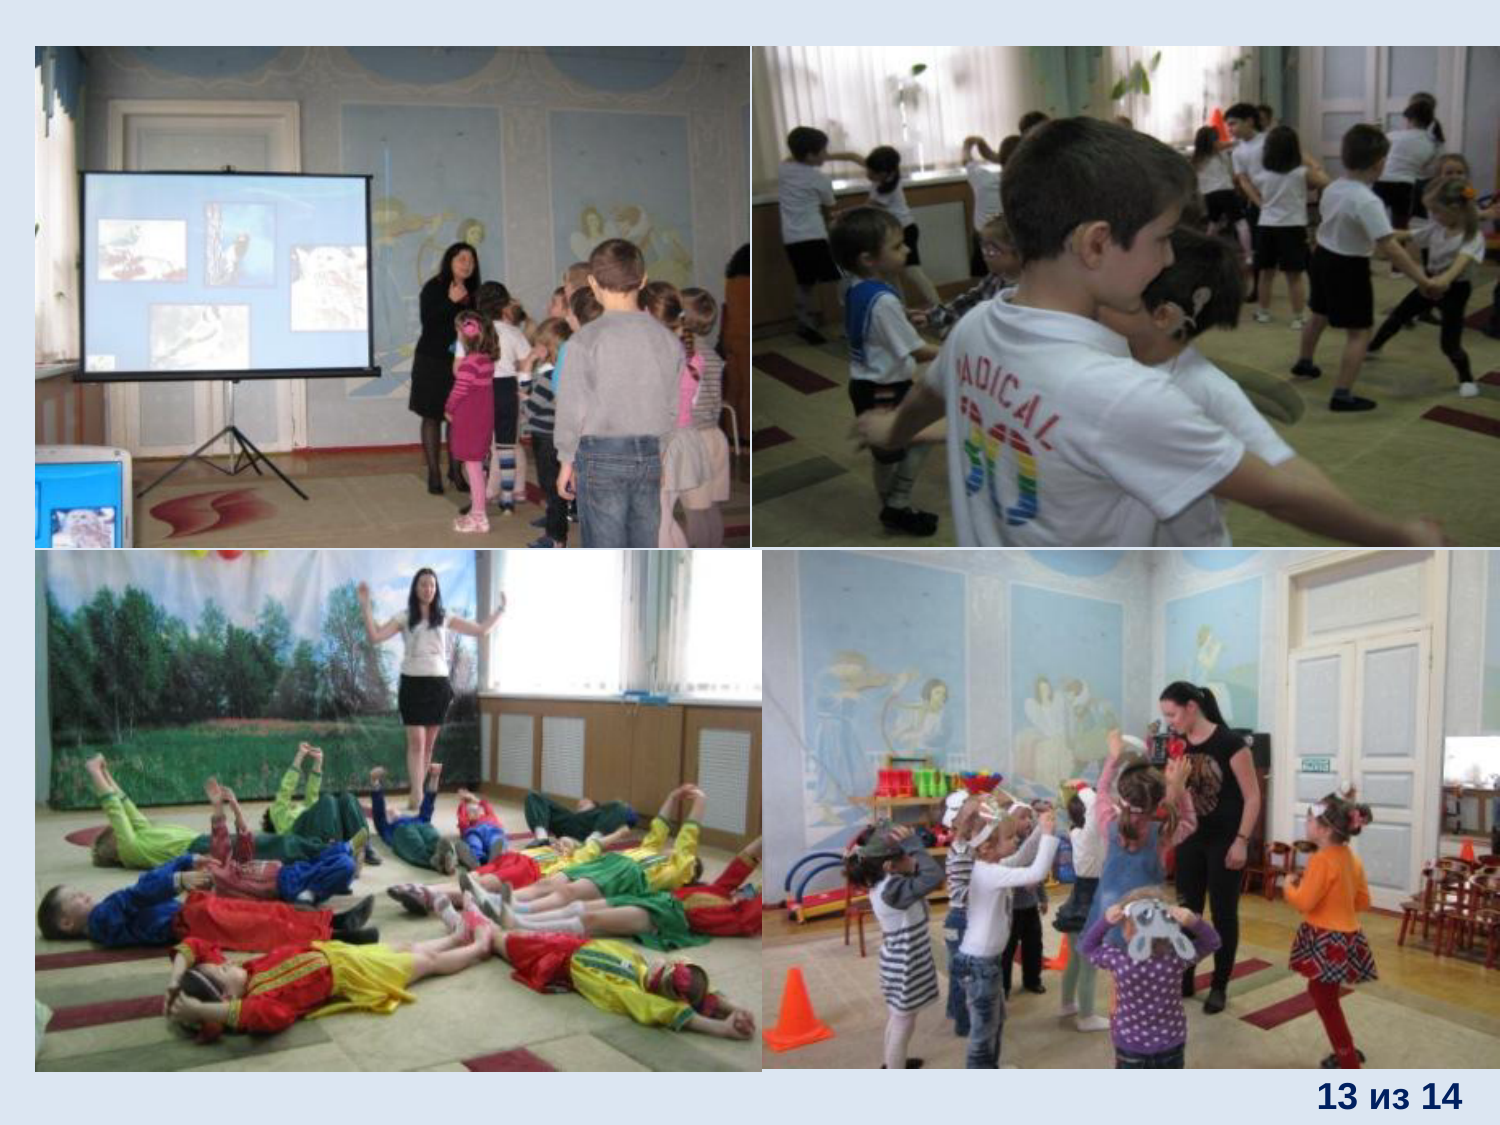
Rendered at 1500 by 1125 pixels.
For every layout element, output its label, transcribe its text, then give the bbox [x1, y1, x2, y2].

picture [752, 46, 1500, 548]
text_box 13 из 14 [1301, 1076, 1478, 1125]
picture [34, 550, 1500, 1072]
picture [34, 46, 751, 549]
